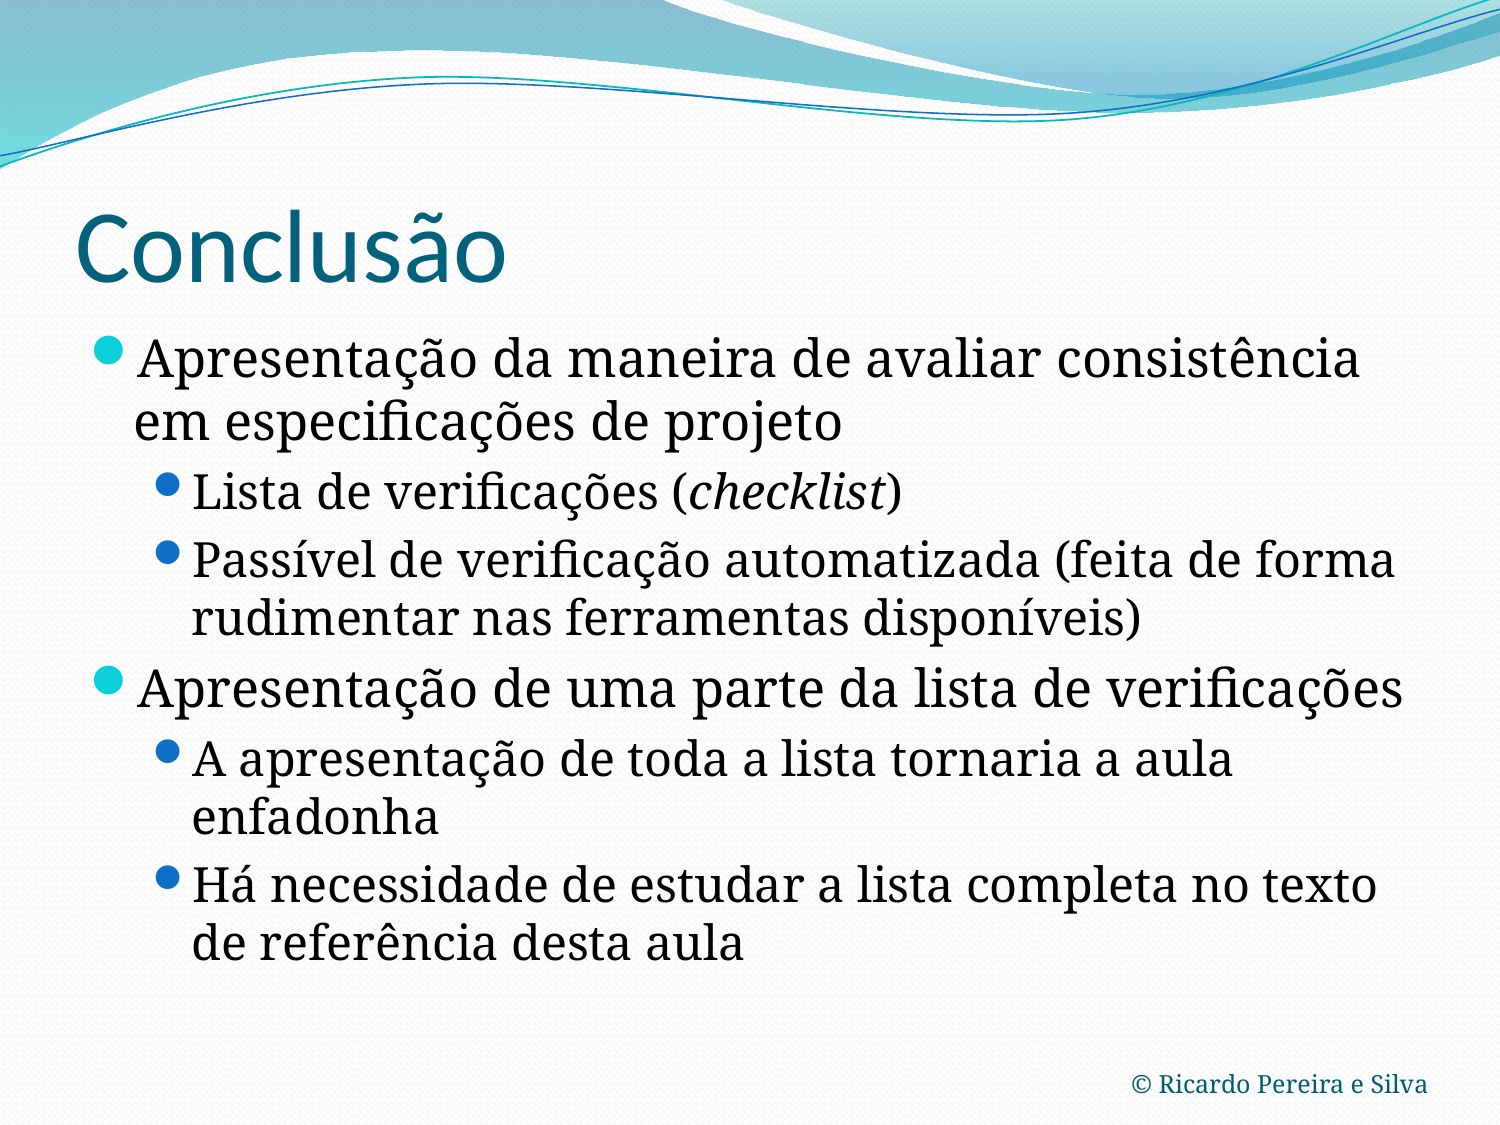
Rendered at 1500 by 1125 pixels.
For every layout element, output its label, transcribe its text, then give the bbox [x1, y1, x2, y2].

footer © Ricardo Pereira e Silva [1101, 1042, 1429, 1103]
title Conclusão [75, 115, 1425, 303]
list Apresentação da maneira de avaliar consistência em especificações de projeto Lista de verificações (checklist) Passível de verificação automatizada (feita de forma rudimentar nas ferramentas disponíveis) Apresentação de uma parte da lista de verificações A apresentação de toda a lista tornaria a aula enfadonha Há necessidade de estudar a lista completa no texto de referência desta aula [75, 317, 1425, 1038]
